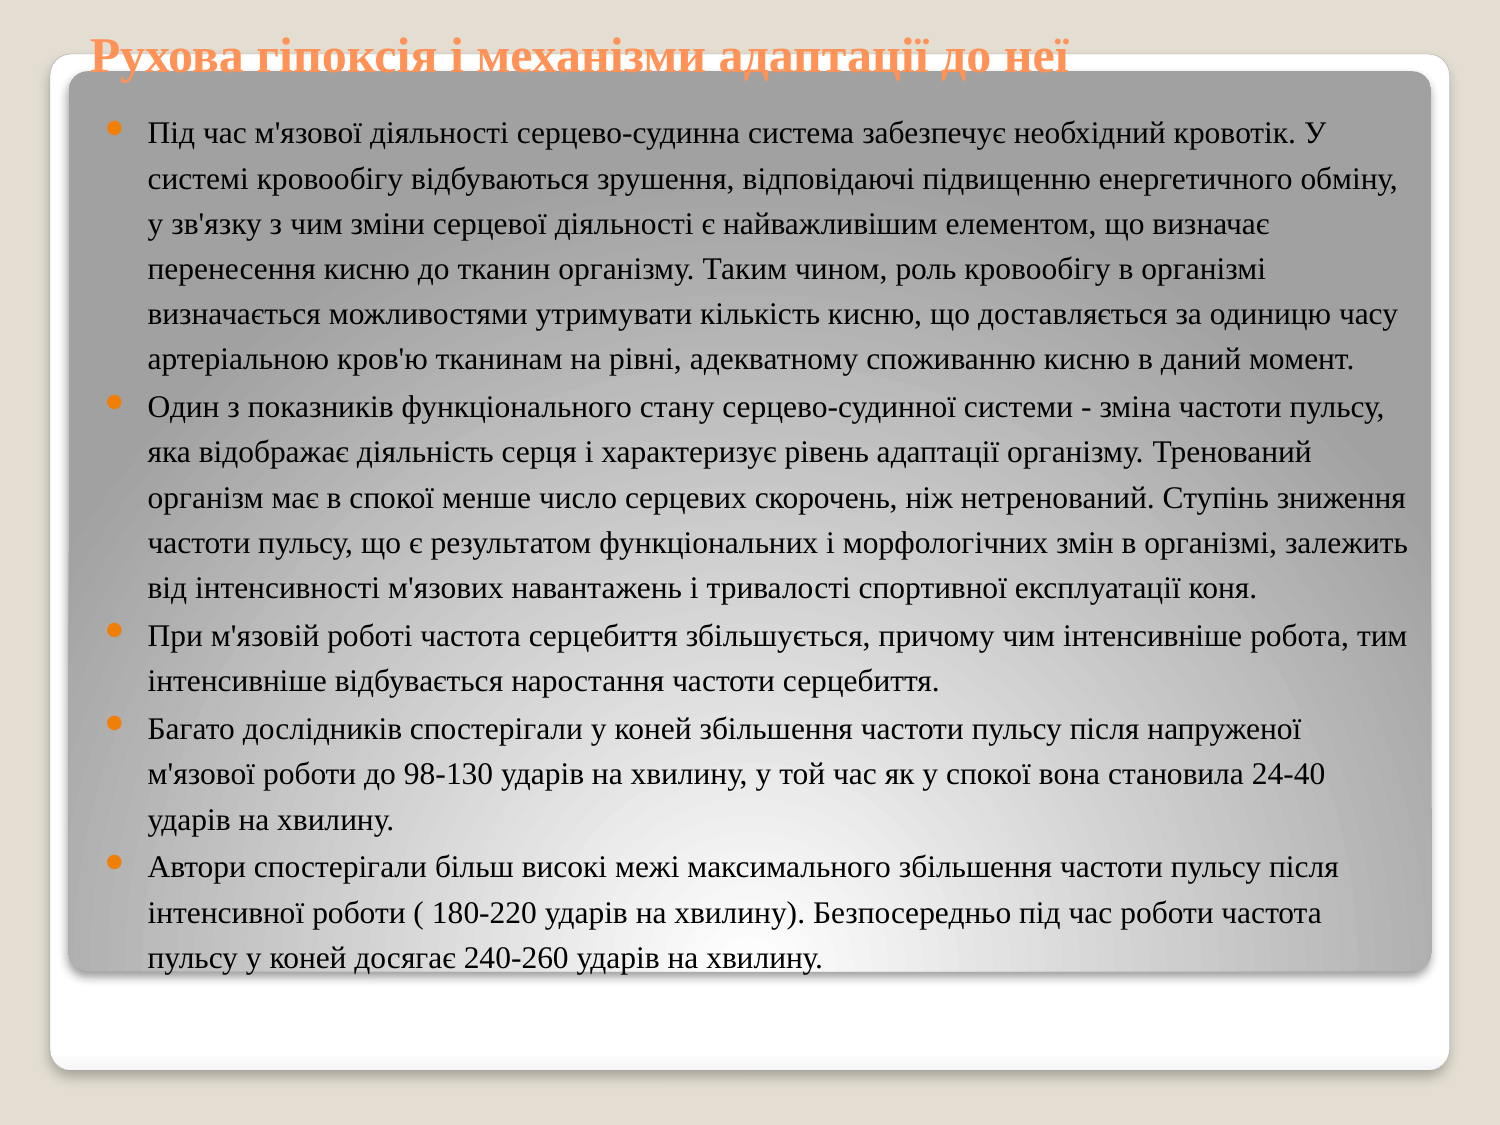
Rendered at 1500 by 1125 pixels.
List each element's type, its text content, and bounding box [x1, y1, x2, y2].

list Під час м'язової діяльності серцево-судинна система забезпечує необхідний кровотік. У системі кровообігу відбуваються зрушення, відповідаючі підвищенню енергетичного обміну, у зв'язку з чим зміни серцевої діяльності є найважливішим елементом, що визначає перенесення кисню до тканин організму. Таким чином, роль кровообігу в організмі визначається можливостями утримувати кількість кисню, що доставляється за одиницю часу артеріальною кров'ю тканинам на рівні, адекватному споживанню кисню в даний момент. Один з показників функціонального стану серцево-судинної системи - зміна частоти пульсу, яка відображає діяльність серця і характеризує рівень адаптації організму. Тренований організм має в спокої менше число серцевих скорочень, ніж нетренований. Ступінь зниження частоти пульсу, що є результатом функціональних і морфологічних змін в організмі, залежить від інтенсивності м'язових навантажень і тривалості спортивної експлуатації коня. При м'язовій роботі частота серцебиття збільшується, причому чим інтенсивніше робота, тим інтенсивніше відбувається наростання частоти серцебиття. Багато дослідників спостерігали у коней збільшення частоти пульсу після напруженої м'язової роботи до 98-130 ударів на хвилину, у той час як у спокої вона становила 24-40 ударів на хвилину. Автори спостерігали більш високі межі максимального збільшення частоти пульсу після інтенсивної роботи ( 180-220 ударів на хвилину). Безпосередньо під час роботи частота пульсу у коней досягає 240-260 ударів на хвилину. [75, 90, 1425, 1005]
title Рухова гіпоксія і механізми адаптації до неї [75, 45, 1425, 90]
